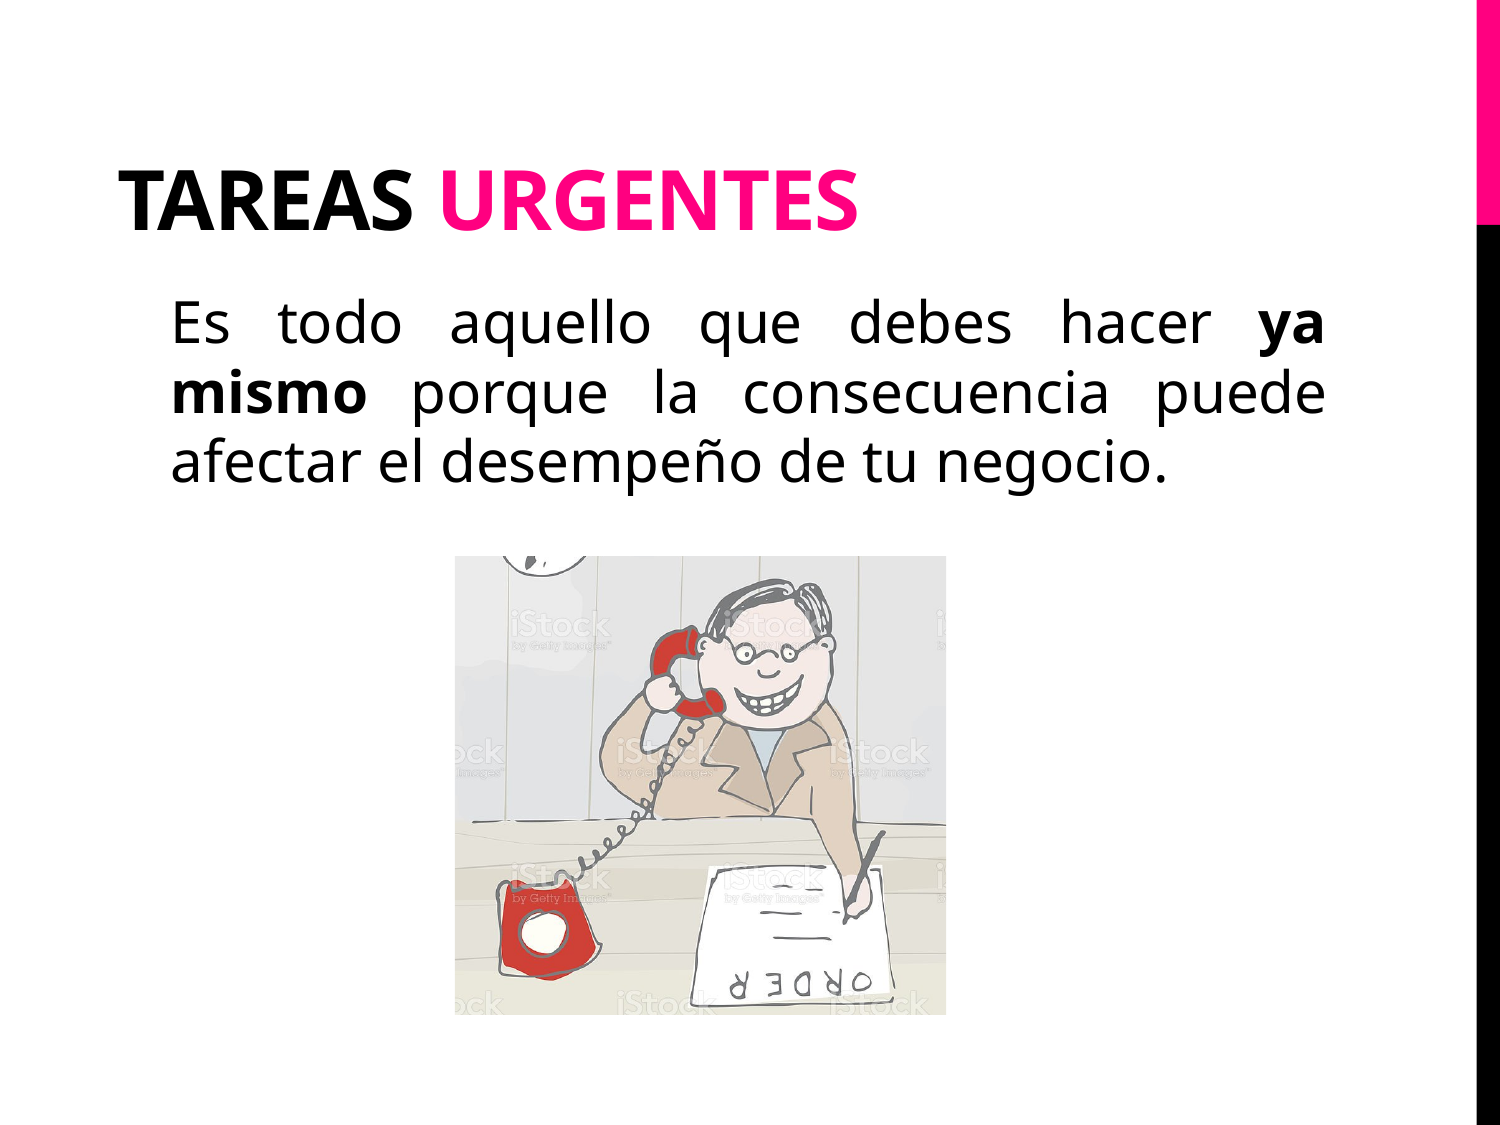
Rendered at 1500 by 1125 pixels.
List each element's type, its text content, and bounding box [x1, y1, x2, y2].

list Es todo aquello que debes hacer ya mismo porque la consecuencia puede afectar el desempeño de tu negocio. [155, 277, 1343, 557]
picture [454, 556, 947, 1016]
title tareas urgentes [102, 37, 1396, 255]
